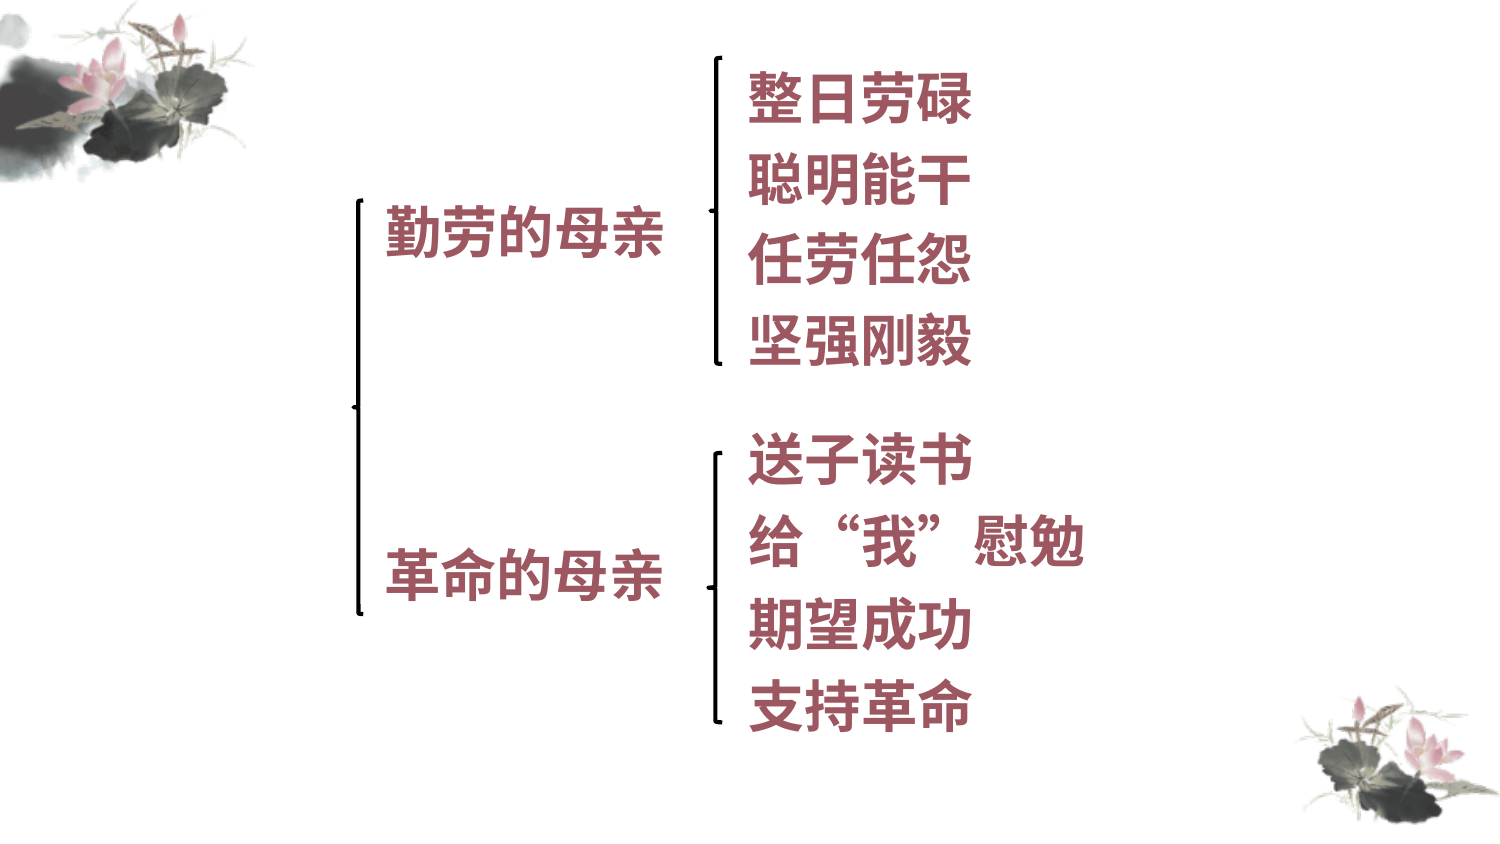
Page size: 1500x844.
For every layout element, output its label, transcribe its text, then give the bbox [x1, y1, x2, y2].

text_box 勤劳的母亲 [374, 192, 689, 271]
text_box [353, 200, 364, 615]
text_box 坚强刚毅 [736, 299, 1215, 379]
text_box 给“我”慰勉 [737, 500, 1287, 580]
picture [1293, 678, 1500, 844]
text_box 整日劳碌 [736, 57, 1215, 137]
text_box 革命的母亲 [372, 534, 689, 614]
text_box 送子读书 [737, 418, 1215, 498]
text_box [708, 452, 723, 723]
text_box 支持革命 [737, 665, 1215, 745]
text_box 期望成功 [737, 583, 1215, 662]
picture [0, 0, 291, 184]
text_box [710, 57, 723, 364]
text_box 任劳任怨 [736, 218, 1215, 298]
text_box 聪明能干 [736, 138, 1215, 218]
